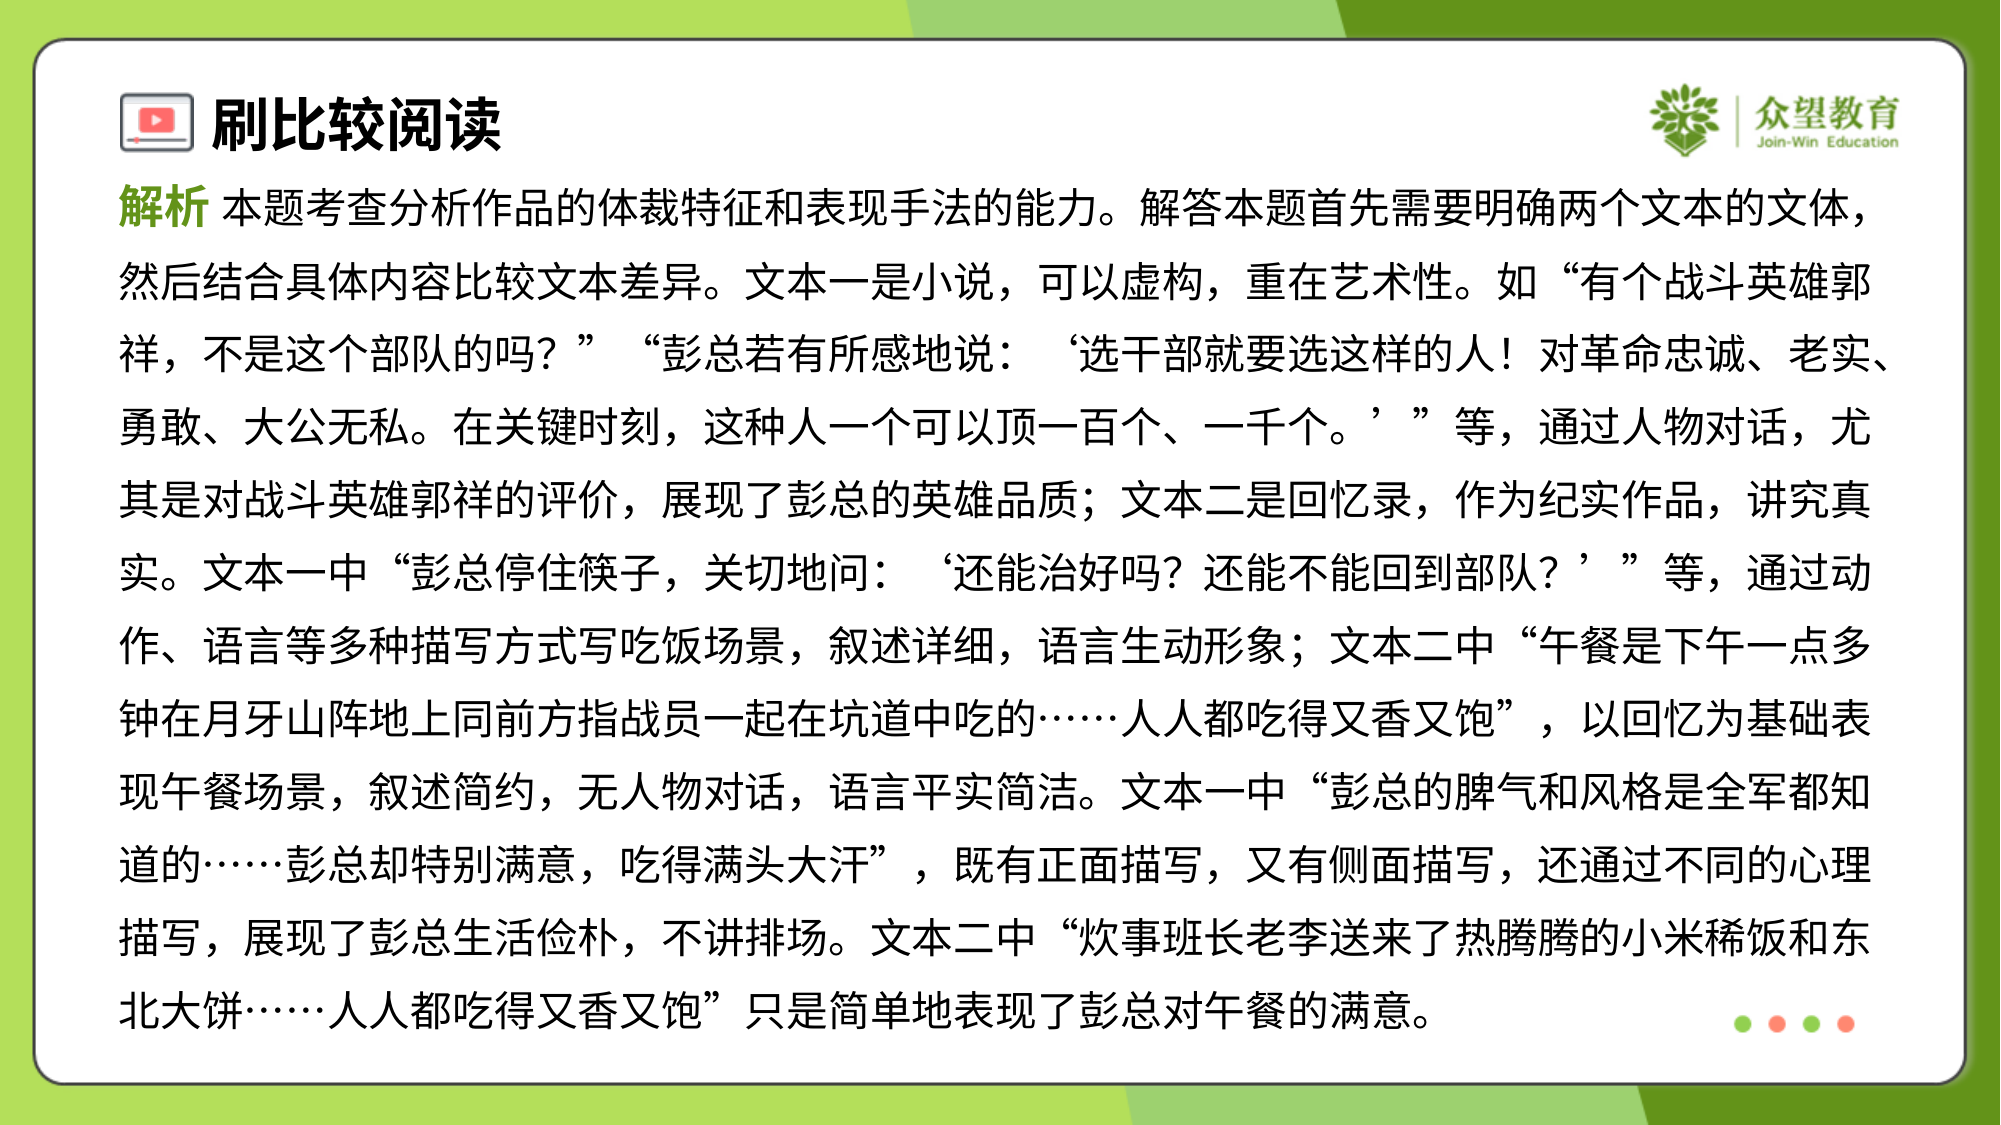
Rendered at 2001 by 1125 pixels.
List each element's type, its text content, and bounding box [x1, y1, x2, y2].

picture [0, 0, 2000, 1125]
text_box 解析 本题考查分析作品的体裁特征和表现手法的能力。解答本题首先需要明确两个文本的文体， 然后结合具体内容比较文本差异。文本一是小说，可以虚构，重在艺术性。如“有个战斗英雄郭 祥，不是这个部队的吗？”“彭总若有所感地说：‘选干部就要选这样的人！对革命忠诚、老实、 勇敢、大公无私。在关键时刻，这种人一个可以顶一百个、一千个。’”等，通过人物对话，尤 其是对战斗英雄郭祥的评价，展现了彭总的英雄品质；文本二是回忆录，作为纪实作品，讲究真 实。文本一中“彭总停住筷子，关切地问：‘还能治好吗？还能不能回到部队？’”等，通过动 作、语言等多种描写方式写吃饭场景，叙述详细，语言生动形象；文本二中“午餐是下午一点多 钟在月牙山阵地上同前方指战员一起在坑道中吃的……人人都吃得又香又饱”，以回忆为基础表 现午餐场景，叙述简约，无人物对话，语言平实简洁。文本一中“彭总的脾气和风格是全军都知 道的……彭总却特别满意，吃得满头大汗”，既有正面描写，又有侧面描写，还通过不同的心理 描写，展现了彭总生活俭朴，不讲排场。文本二中“炊事班长老李送来了热腾腾的小米稀饭和东 北大饼……人人都吃得又香又饱”只是简单地表现了彭总对午餐的满意。 [118, 159, 1883, 1035]
